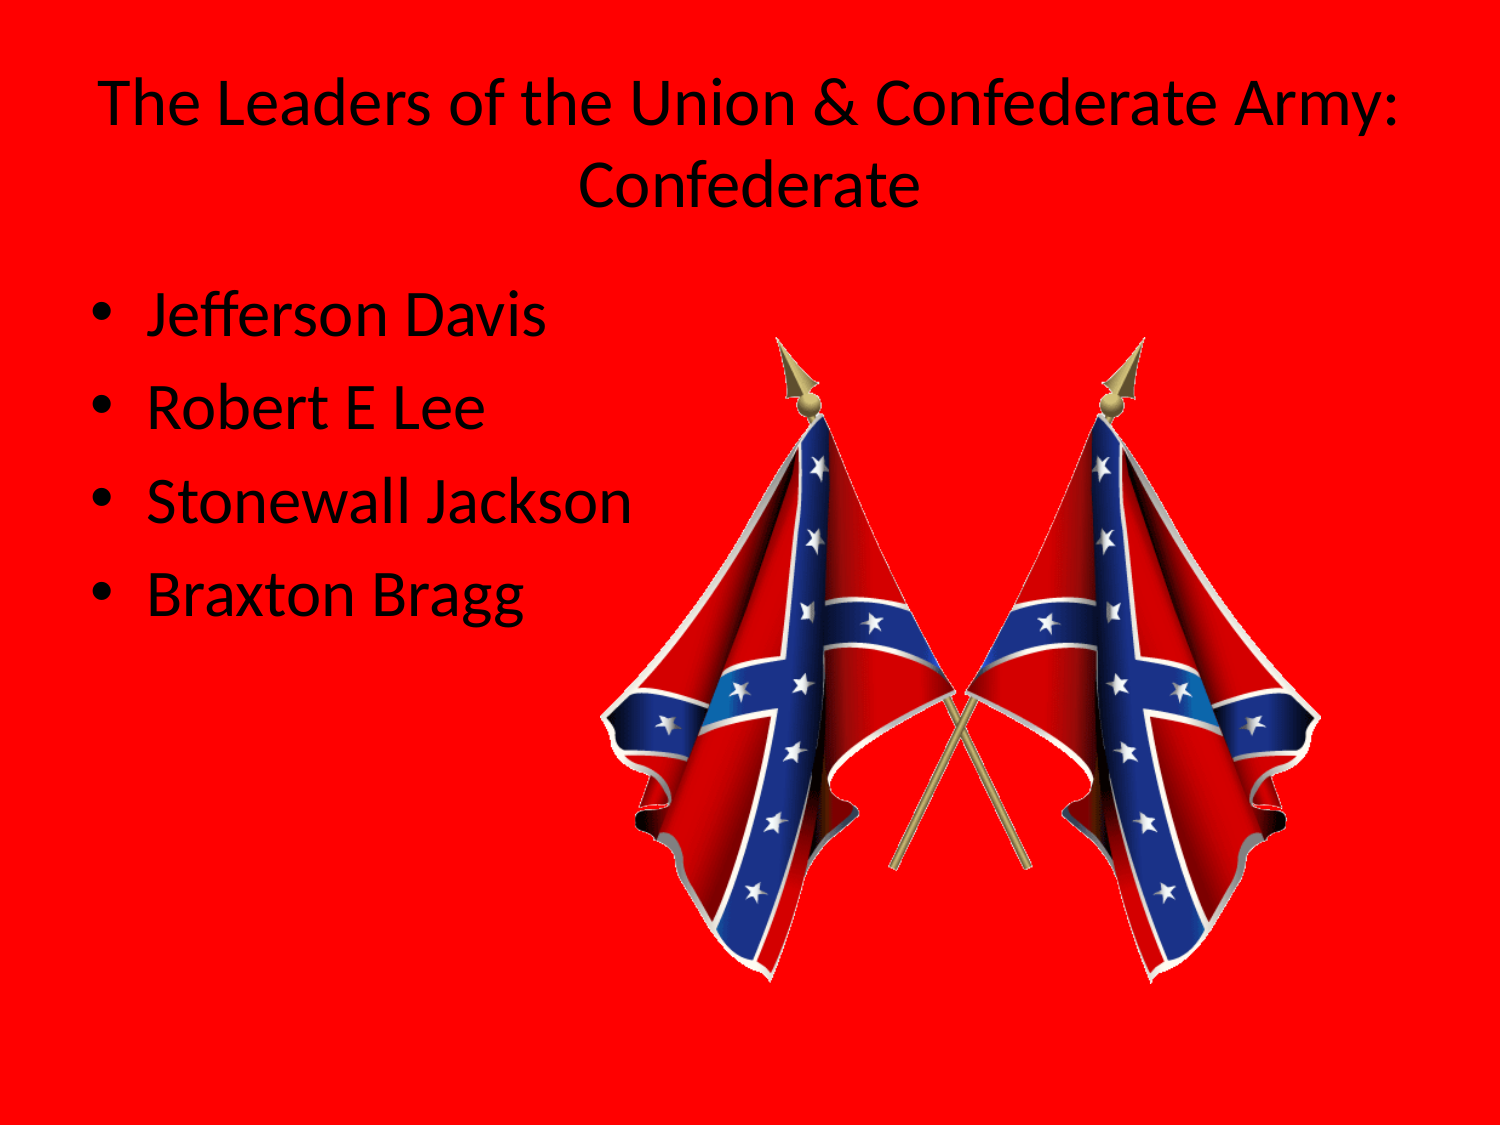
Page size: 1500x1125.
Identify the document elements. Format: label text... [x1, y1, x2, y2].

title The Leaders of the Union & Confederate Army: Confederate [75, 45, 1425, 233]
list Jefferson Davis Robert E Lee Stonewall Jackson Braxton Bragg [75, 262, 1425, 1005]
picture [599, 337, 1321, 984]
